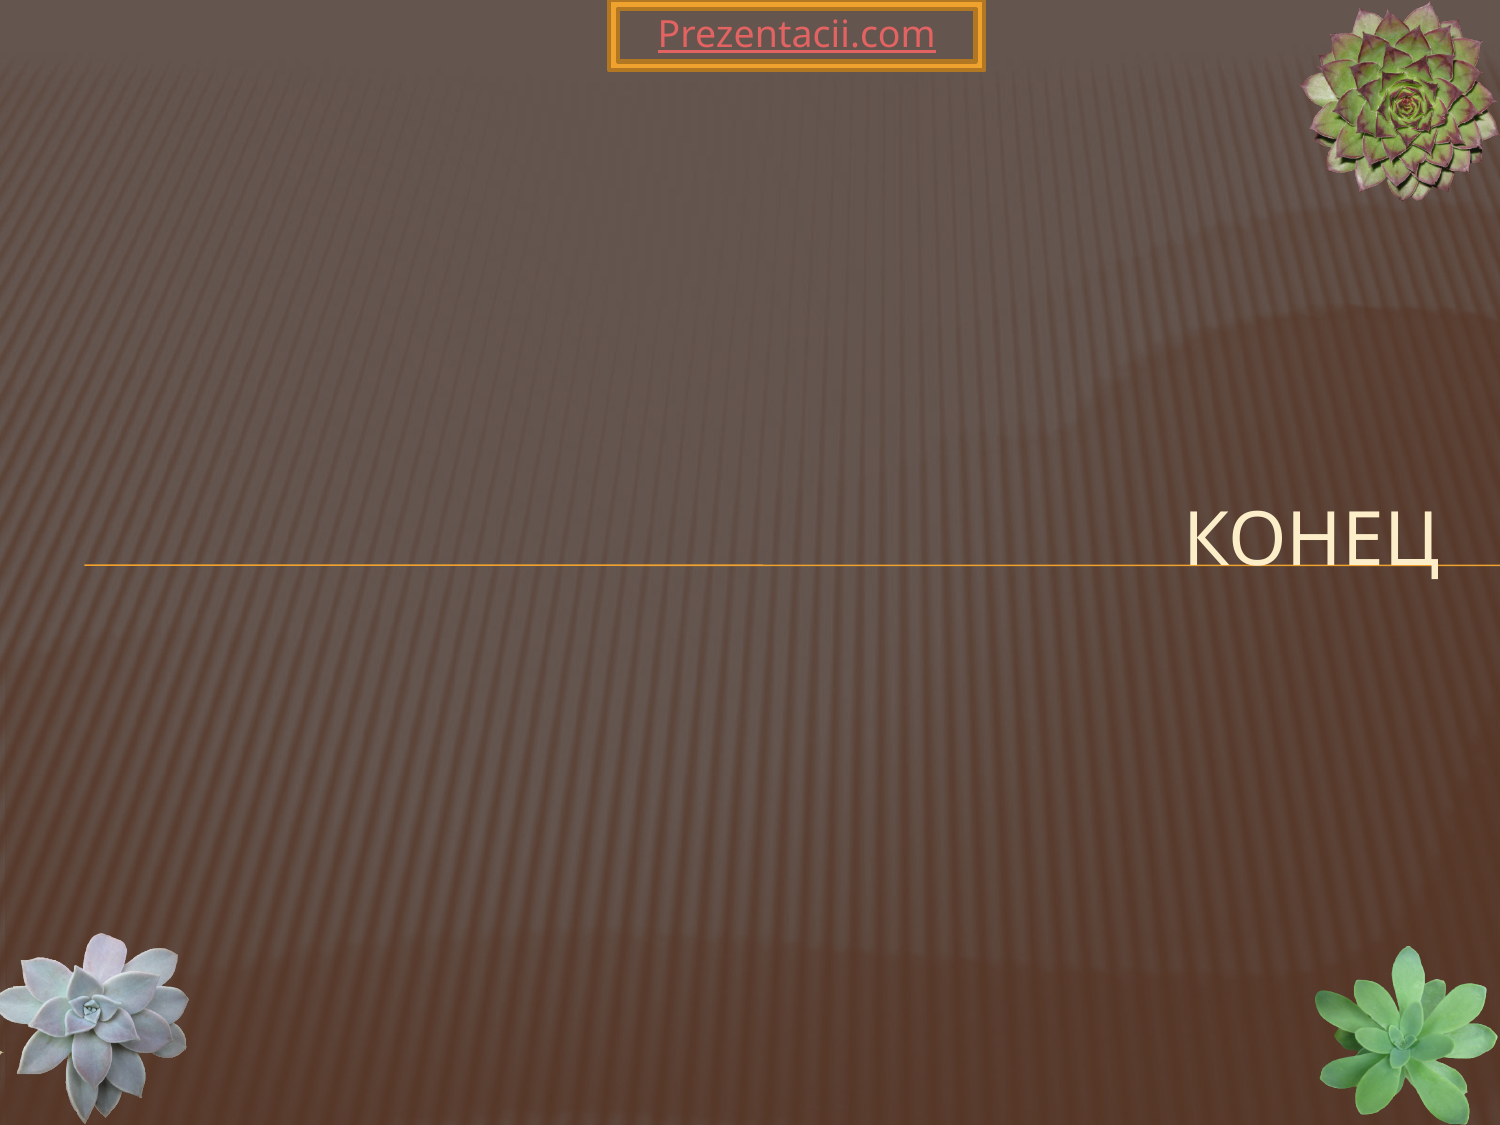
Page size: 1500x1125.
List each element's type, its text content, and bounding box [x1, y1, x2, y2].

picture [1312, 945, 1500, 1125]
text_box Prezentacii.com [607, 0, 986, 72]
picture [0, 933, 189, 1125]
title Конец [29, 483, 1455, 678]
picture [1286, 0, 1500, 202]
